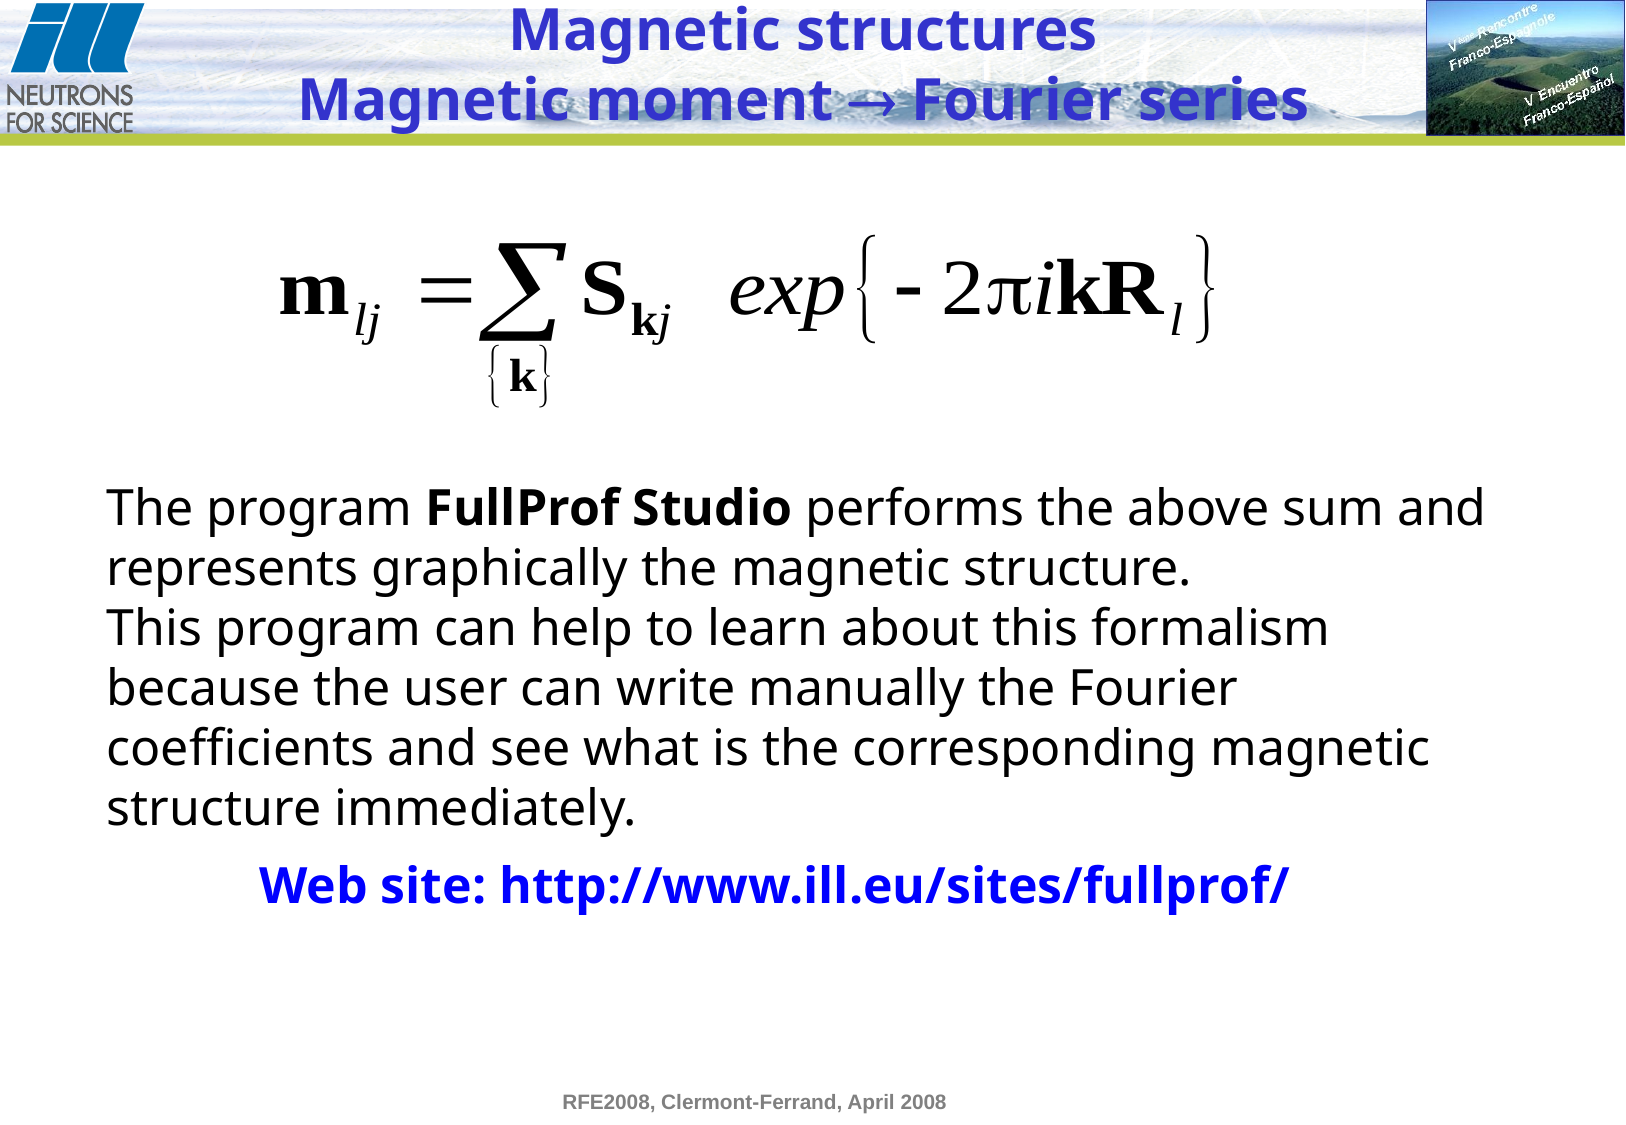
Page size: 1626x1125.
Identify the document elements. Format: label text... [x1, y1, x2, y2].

picture [0, 0, 1625, 136]
text_box Web site: http://www.ill.eu/sites/fullprof/ [244, 846, 1306, 921]
text_box The program FullProf Studio performs the above sum and represents graphically the magnetic structure. This program can help to learn about this formalism because the user can write manually the Fourier coefficients and see what is the corresponding magnetic structure immediately. [91, 467, 1534, 843]
title Magnetic structures Magnetic moment  Fourier series [115, 12, 1491, 113]
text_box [267, 228, 1247, 422]
